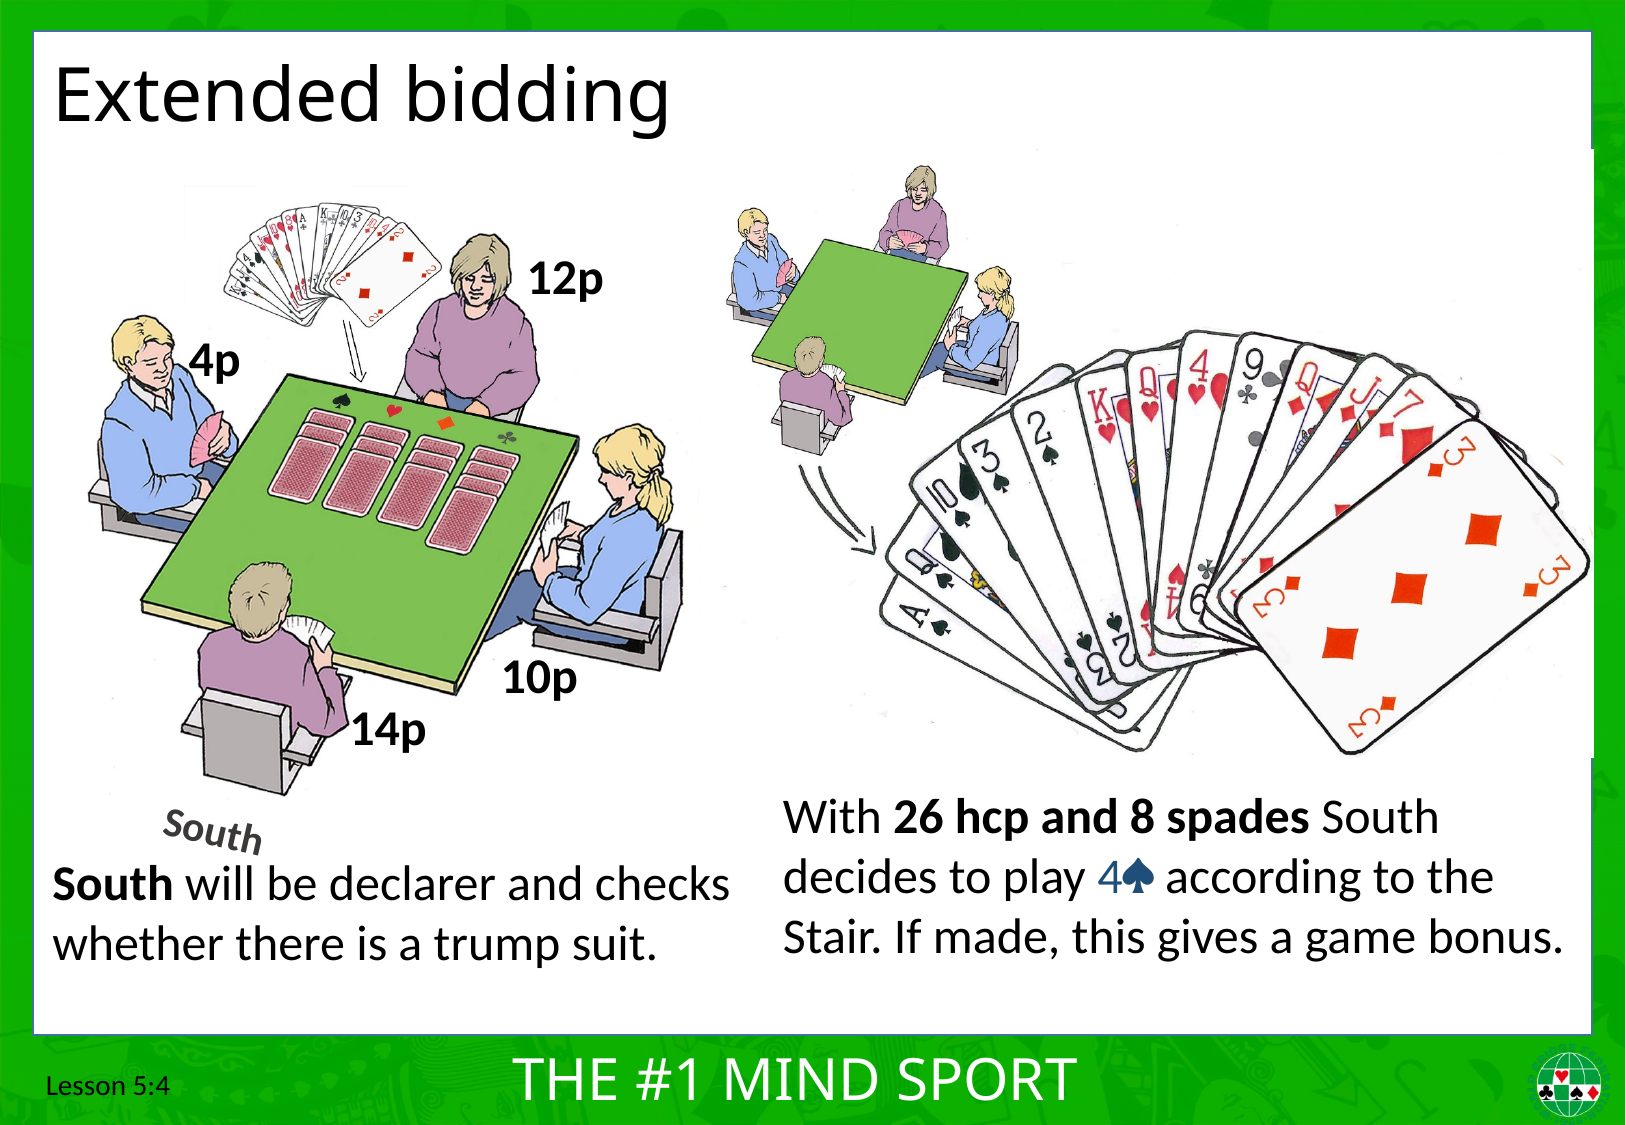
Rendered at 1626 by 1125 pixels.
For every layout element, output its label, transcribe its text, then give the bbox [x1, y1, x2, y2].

title Extended bidding [37, 53, 1573, 142]
text_box South will be declarer and checks whether there is a trump suit. [37, 842, 769, 978]
picture [0, 0, 1626, 1125]
text_box With 26 hcp and 8 spades South decides to play 4 according to the Stair. If made, this gives a game bonus. [768, 776, 1581, 971]
text_box South [126, 801, 303, 880]
